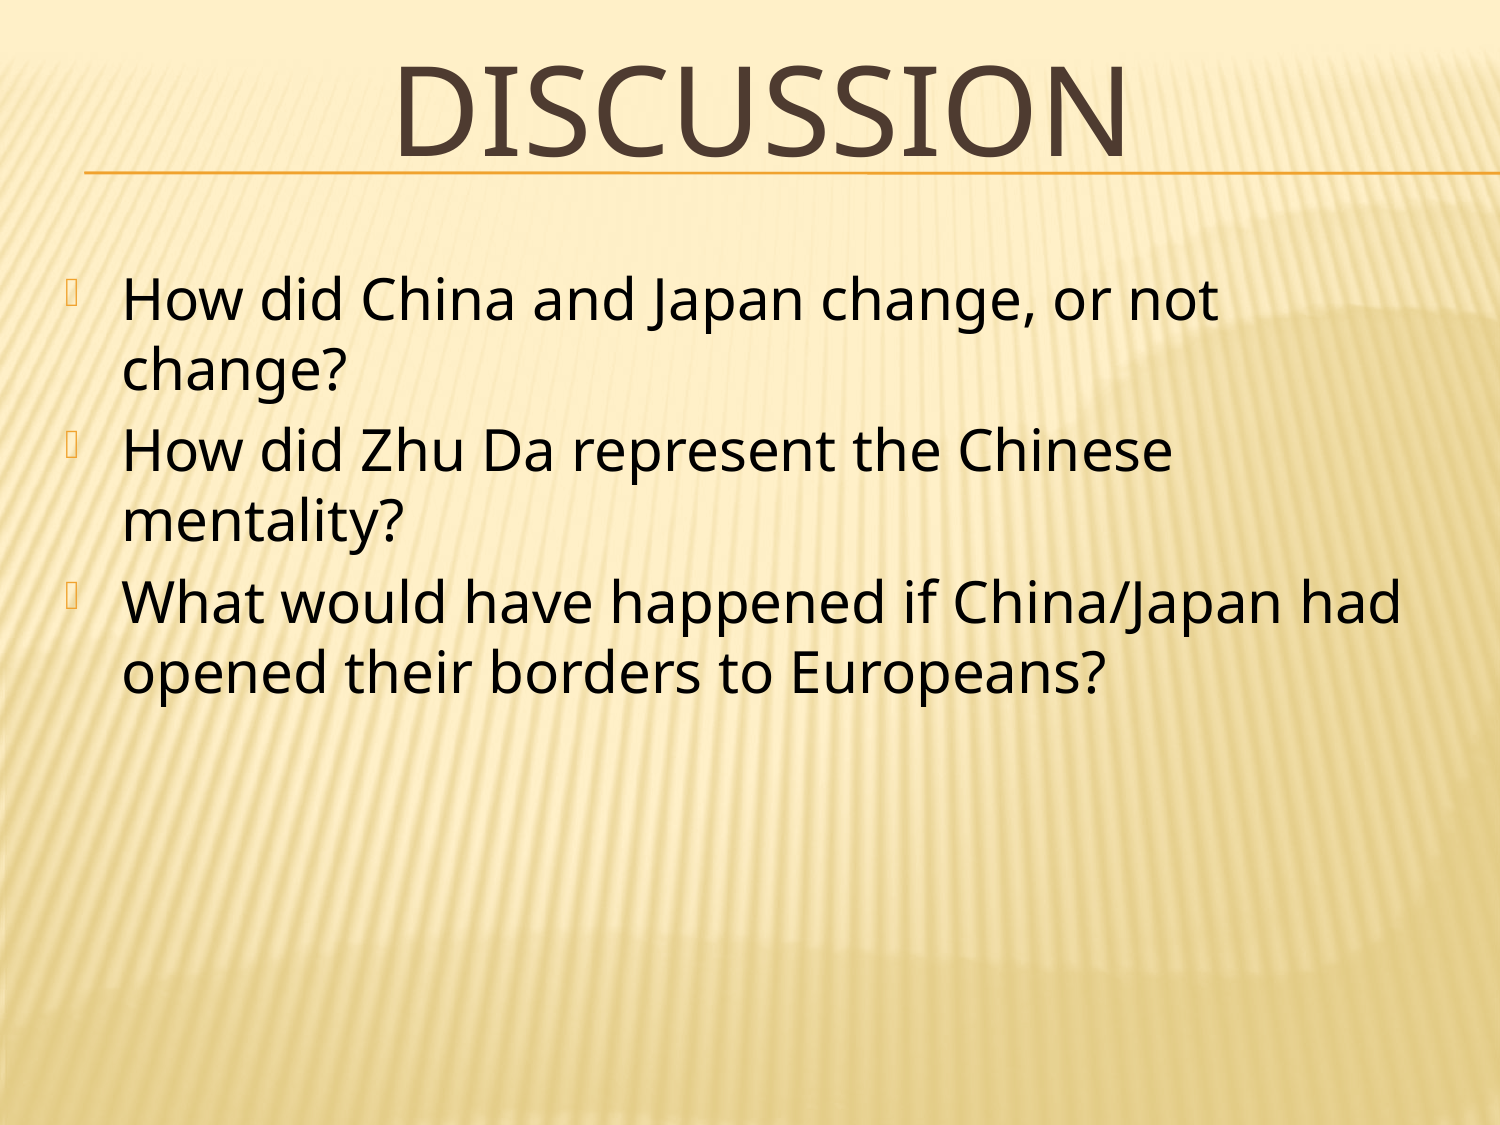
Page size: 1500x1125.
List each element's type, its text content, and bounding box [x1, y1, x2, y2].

list How did China and Japan change, or not change? How did Zhu Da represent the Chinese mentality? What would have happened if China/Japan had opened their borders to Europeans? [50, 254, 1475, 998]
title Discussion [50, 37, 1475, 175]
